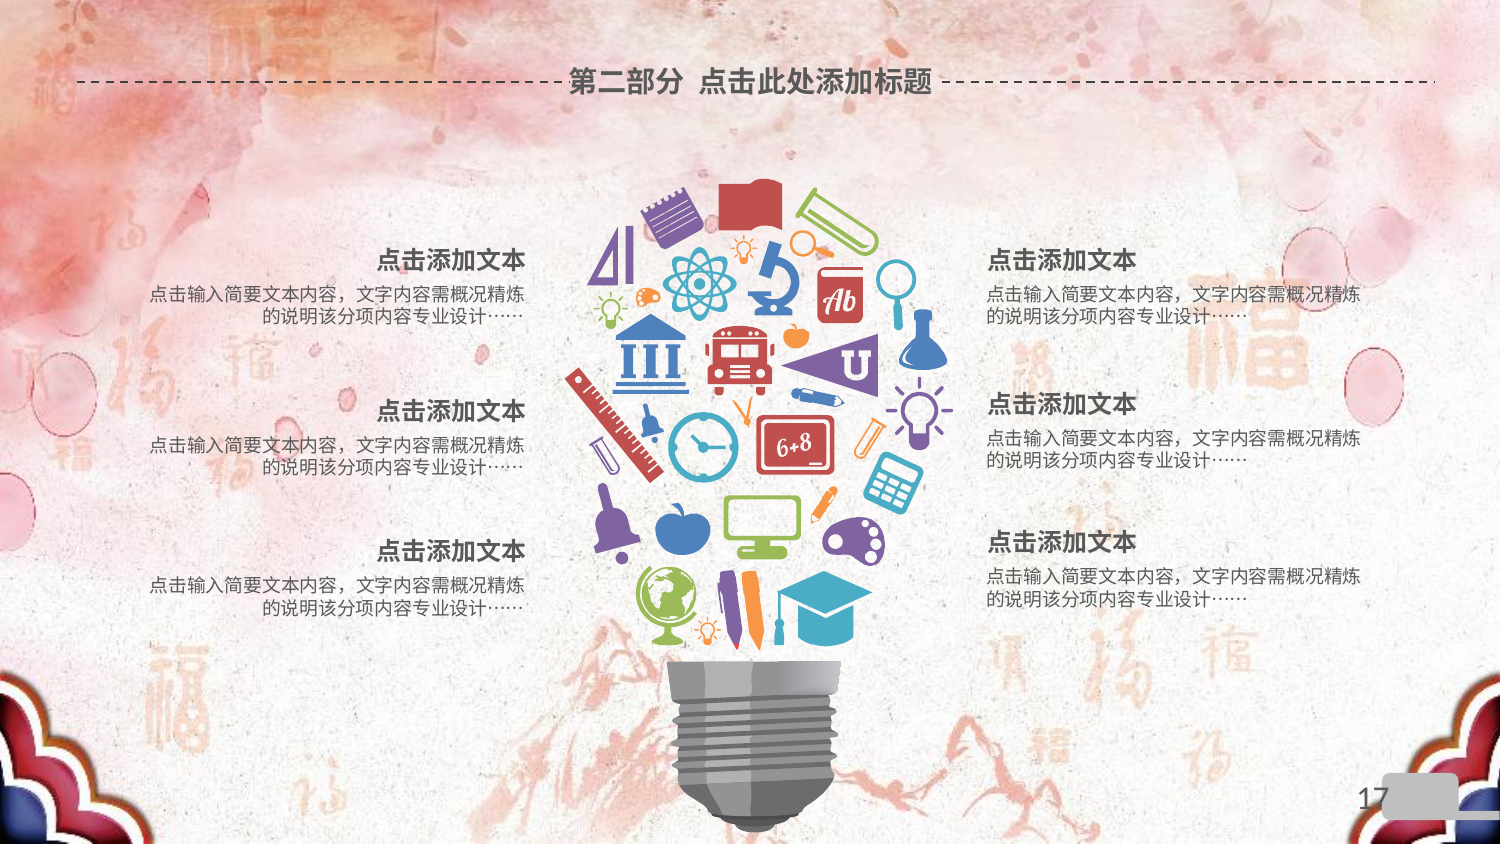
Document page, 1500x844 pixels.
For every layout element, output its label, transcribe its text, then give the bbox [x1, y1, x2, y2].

text_box 点击输入简要文本内容，文字内容需概况精炼的说明该分项内容专业设计…… [971, 557, 1376, 618]
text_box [783, 323, 810, 349]
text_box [612, 313, 690, 394]
text_box [641, 403, 663, 444]
text_box [593, 483, 641, 554]
text_box 点击输入简要文本内容，文字内容需概况精炼的说明该分项内容专业设计…… [971, 419, 1376, 480]
text_box 点击添加文本 [972, 519, 1153, 557]
text_box 点击添加文本 [972, 236, 1153, 275]
text_box [564, 367, 663, 484]
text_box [662, 246, 737, 322]
text_box [770, 343, 775, 356]
text_box 点击添加文本 [361, 387, 541, 433]
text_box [589, 436, 621, 476]
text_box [743, 570, 765, 641]
text_box [701, 616, 712, 641]
text_box [707, 339, 772, 385]
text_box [586, 225, 634, 286]
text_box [795, 187, 879, 257]
text_box 点击输入简要文本内容，文字内容需概况精炼的说明该分项内容专业设计…… [134, 275, 540, 336]
text_box [598, 296, 624, 328]
text_box [900, 391, 939, 451]
text_box [898, 309, 948, 370]
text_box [717, 569, 743, 645]
text_box [822, 517, 885, 566]
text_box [853, 417, 887, 460]
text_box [635, 565, 698, 646]
text_box [747, 240, 800, 316]
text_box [789, 230, 835, 258]
text_box [756, 415, 835, 475]
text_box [668, 411, 739, 483]
text_box [934, 425, 944, 436]
text_box [635, 287, 657, 307]
text_box [718, 178, 783, 231]
text_box 点击添加文本 [361, 236, 541, 282]
text_box 点击输入简要文本内容，文字内容需概况精炼的说明该分项内容专业设计…… [134, 426, 540, 486]
text_box [705, 343, 710, 356]
picture [0, 0, 1500, 844]
text_box [941, 408, 954, 413]
text_box 点击添加文本 [361, 528, 541, 573]
text_box [894, 425, 905, 436]
text_box [756, 387, 766, 396]
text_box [655, 502, 711, 555]
text_box [640, 186, 704, 247]
text_box [810, 486, 838, 524]
text_box [714, 387, 724, 396]
text_box [723, 495, 801, 560]
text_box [666, 642, 841, 833]
text_box 点击输入简要文本内容，文字内容需概况精炼的说明该分项内容专业设计…… [134, 566, 540, 627]
text_box [894, 386, 905, 396]
text_box [780, 335, 878, 398]
title 第二部分 点击此处添加标题 [18, 52, 1483, 110]
text_box 点击添加文本 [972, 380, 1153, 419]
text_box [734, 234, 754, 264]
text_box [615, 551, 629, 565]
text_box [774, 570, 873, 647]
text_box [817, 267, 863, 324]
text_box [885, 408, 898, 413]
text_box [875, 259, 917, 331]
text_box 点击输入简要文本内容，文字内容需概况精炼的说明该分项内容专业设计…… [971, 275, 1376, 336]
text_box [934, 386, 944, 396]
text_box [917, 376, 922, 389]
text_box [712, 325, 768, 338]
text_box [791, 388, 845, 408]
text_box [863, 453, 924, 515]
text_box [732, 395, 753, 428]
